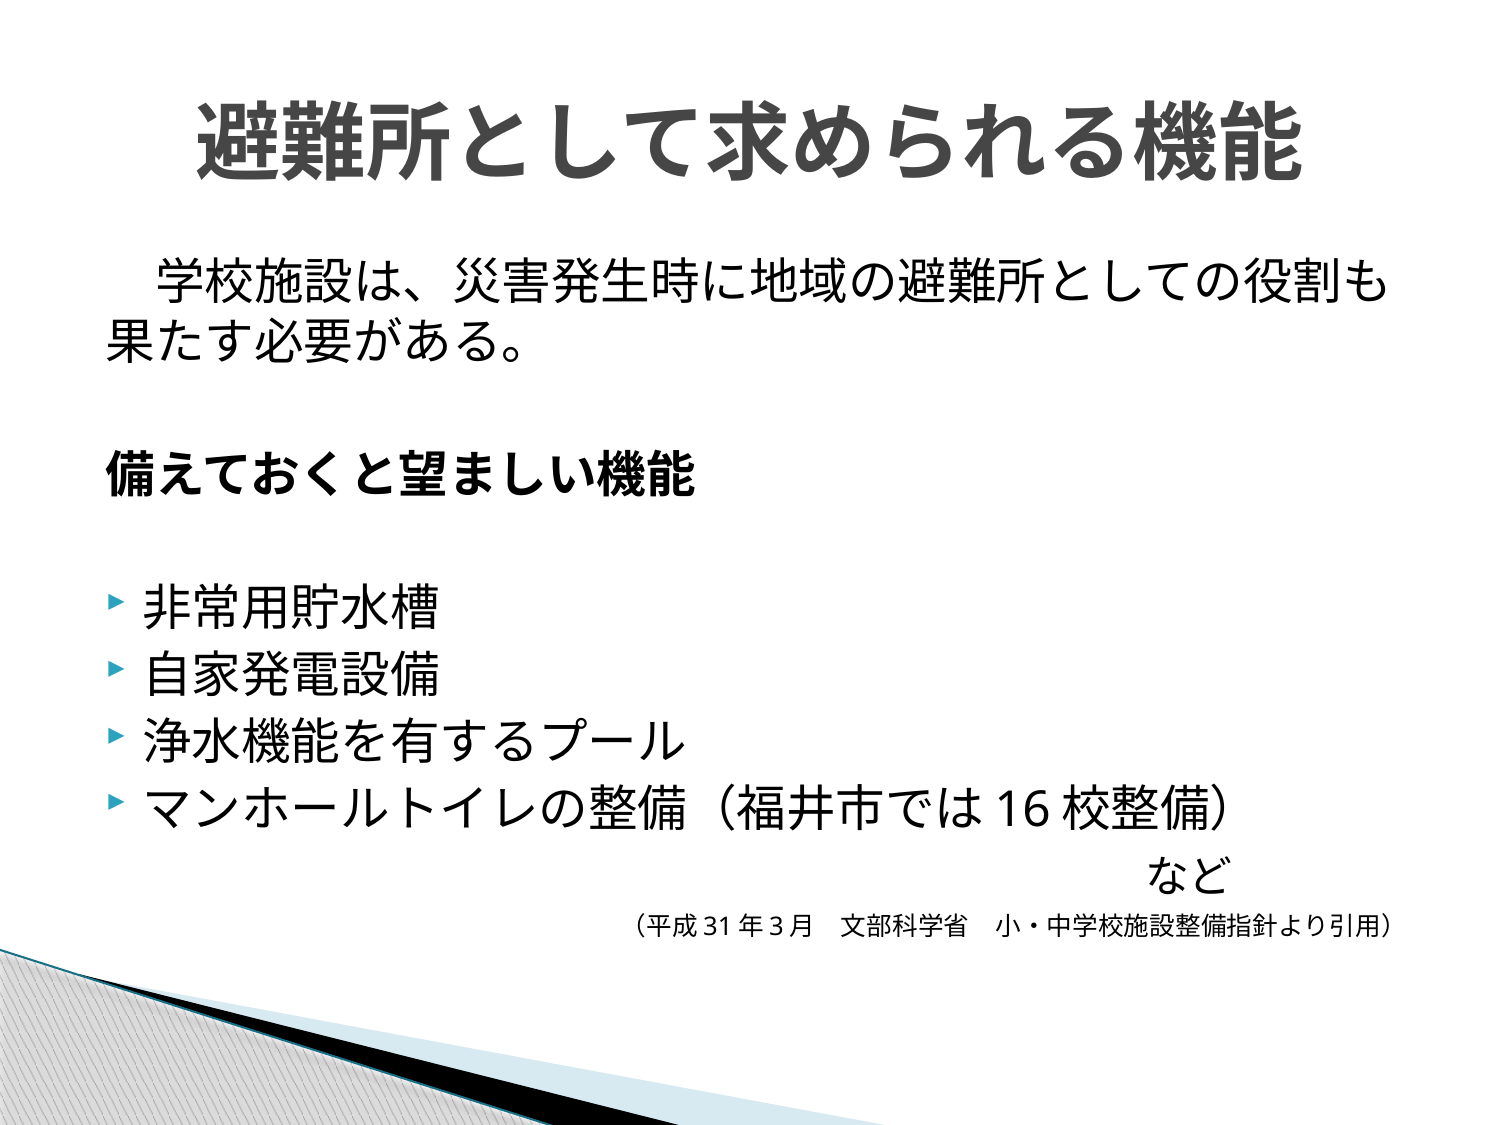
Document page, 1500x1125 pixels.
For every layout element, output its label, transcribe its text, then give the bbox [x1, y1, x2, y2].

title 避難所として求められる機能 [75, 45, 1425, 233]
list 学校施設は、災害発生時に地域の避難所としての役割も果たす必要がある。 備えておくと望ましい機能 非常用貯水槽 自家発電設備 浄水機能を有するプール マンホールトイレの整備（福井市では16校整備） など （平成31年3月 文部科学省 小・中学校施設整備指針より引用） [75, 243, 1425, 986]
